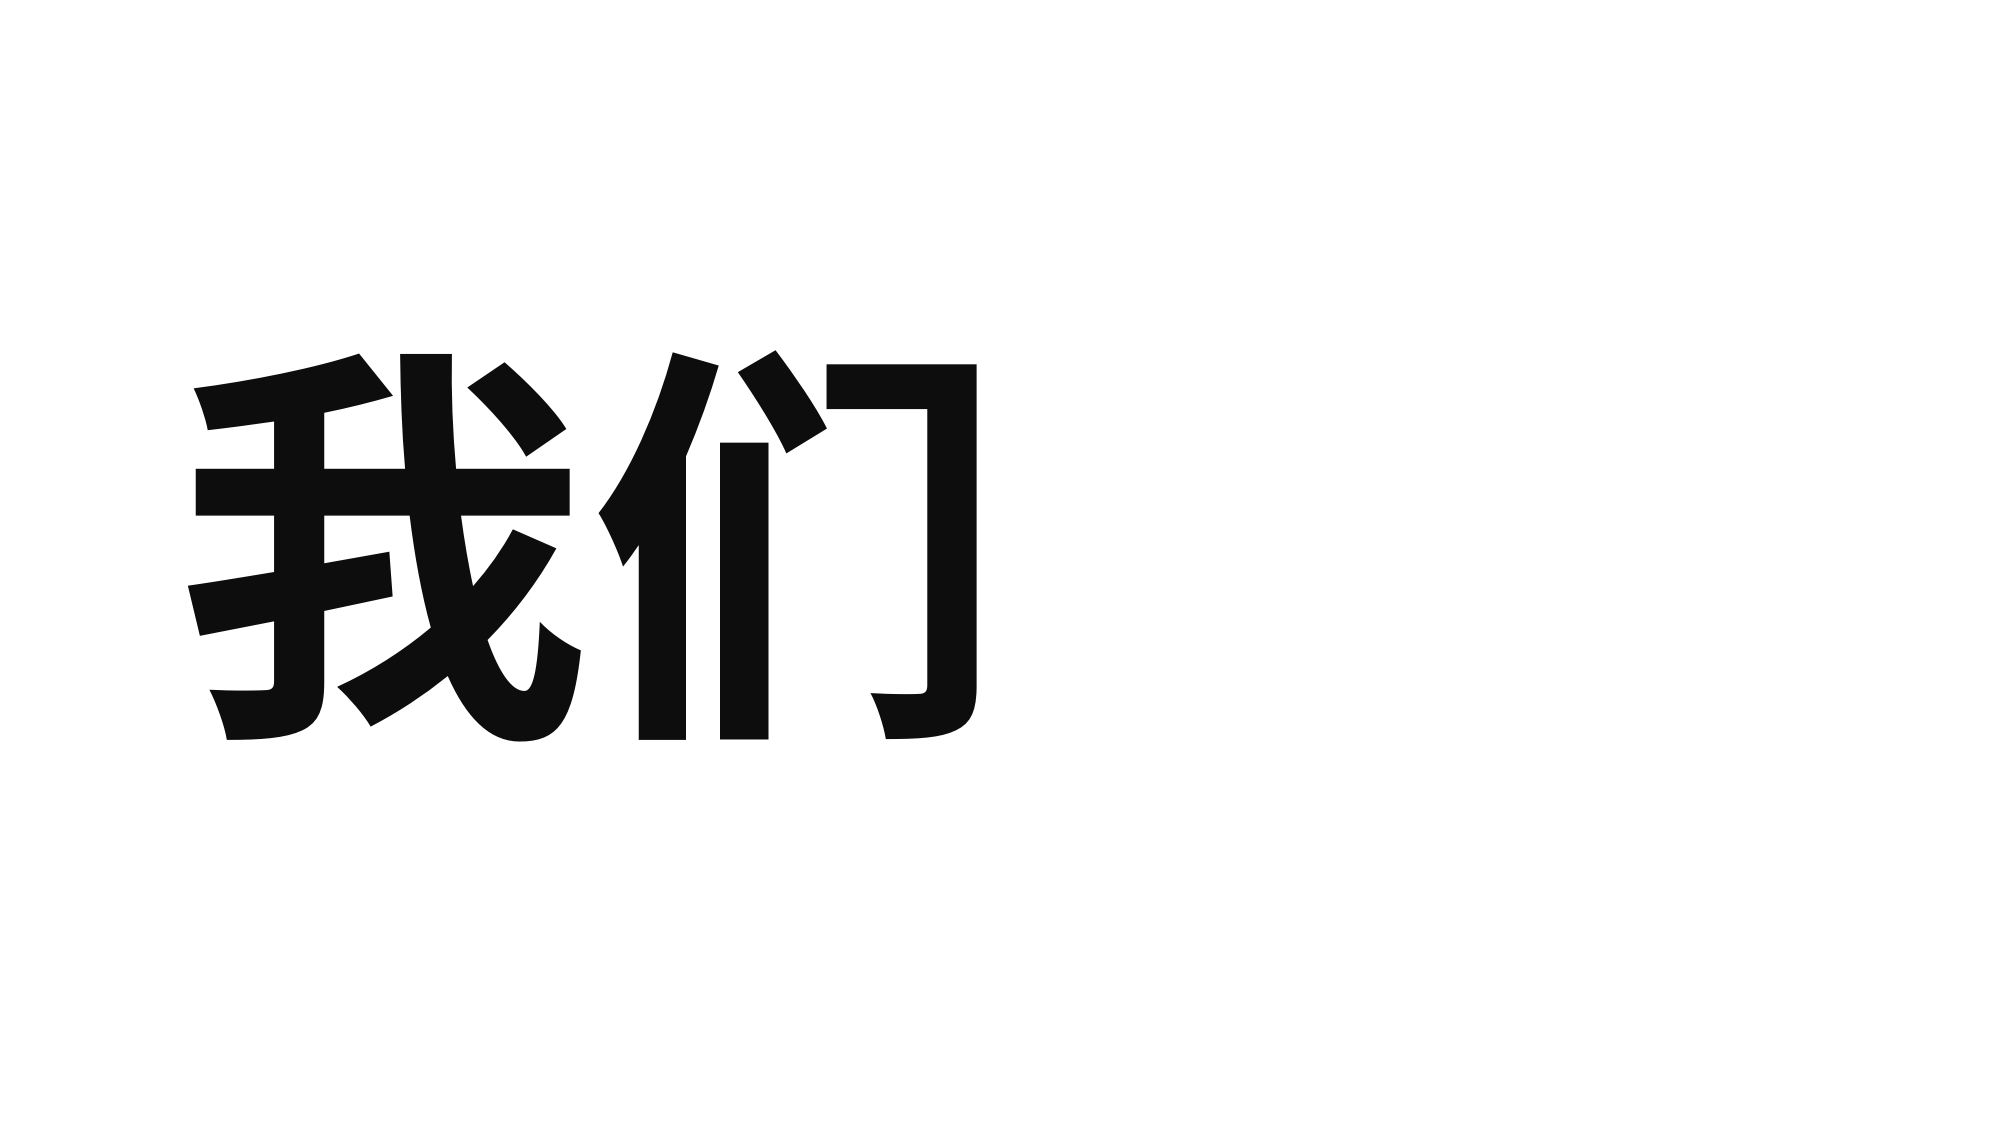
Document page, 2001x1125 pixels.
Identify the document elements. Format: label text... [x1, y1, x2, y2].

text_box 我们 [160, 281, 1020, 794]
